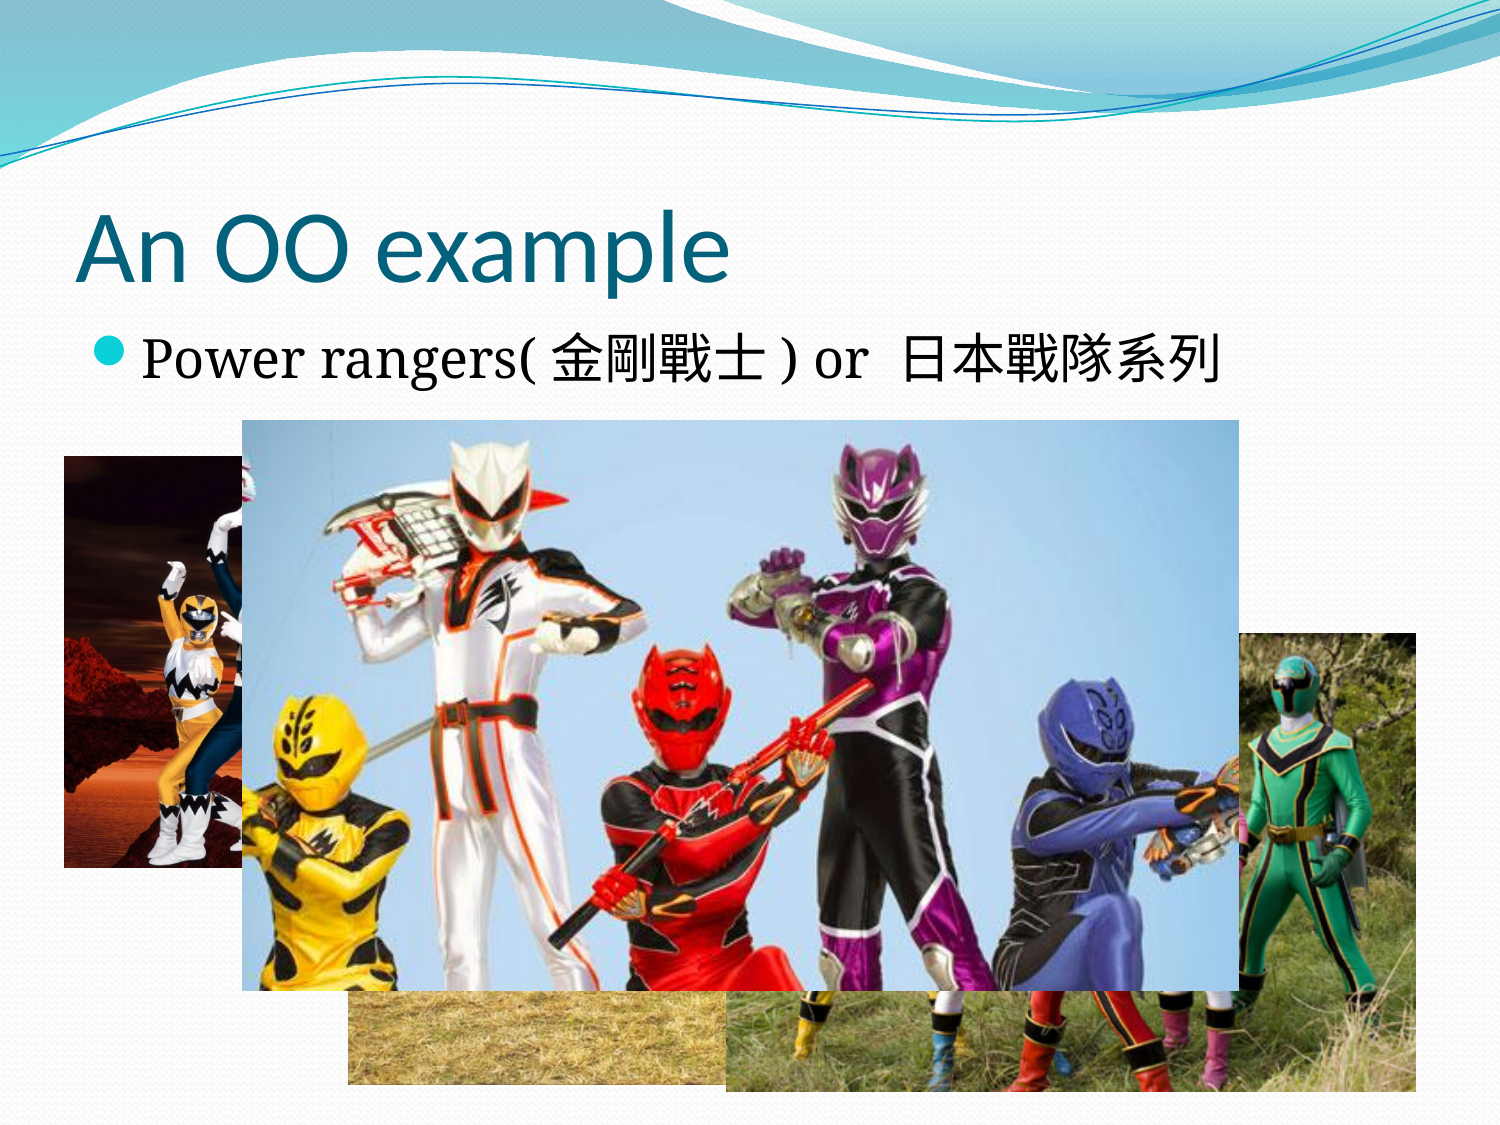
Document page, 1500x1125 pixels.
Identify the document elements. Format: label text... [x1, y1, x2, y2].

picture [64, 455, 236, 868]
title An OO example [75, 115, 1425, 303]
picture [726, 633, 1416, 1092]
picture [241, 420, 1240, 991]
picture [348, 1002, 721, 1085]
list Power rangers(金剛戰士) or 日本戰隊系列 [75, 317, 1425, 1038]
